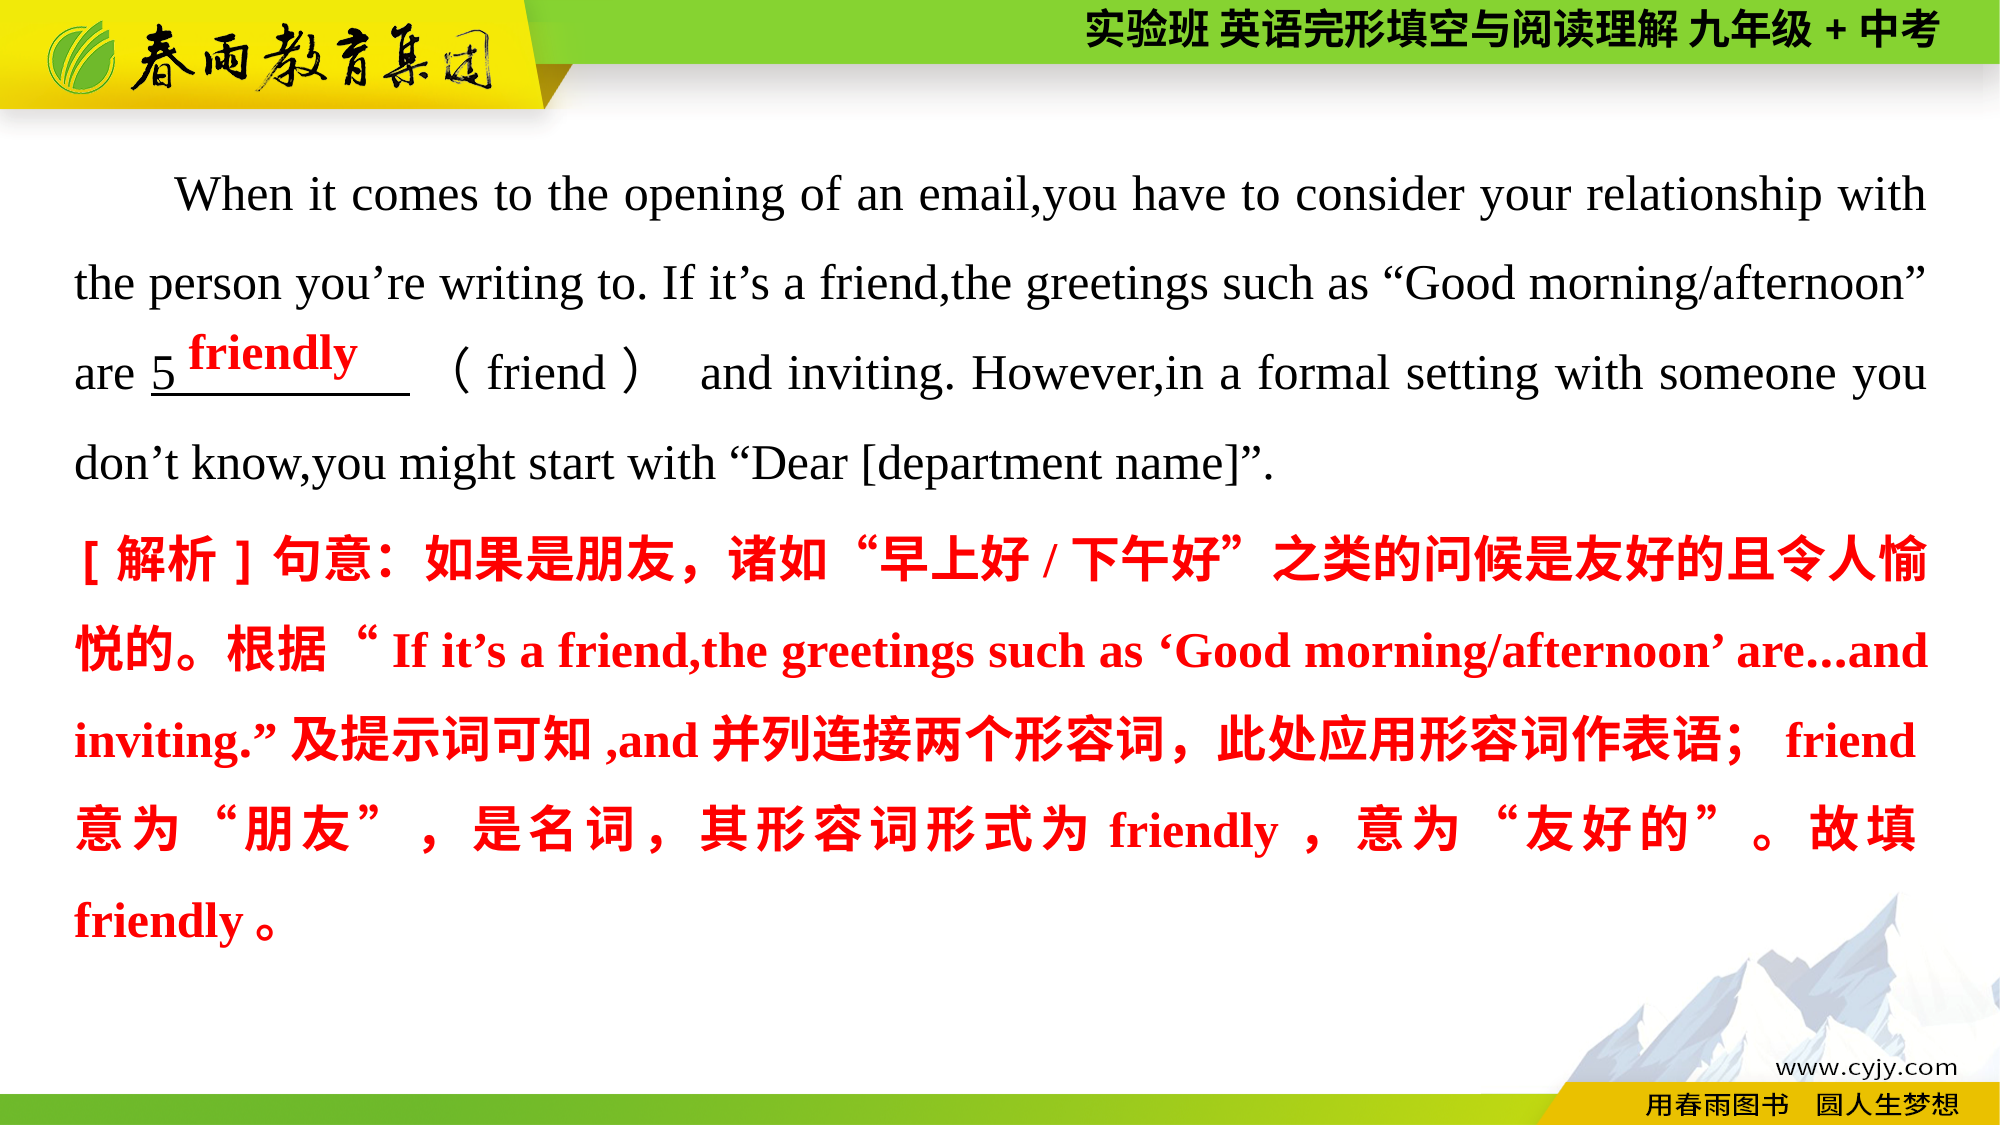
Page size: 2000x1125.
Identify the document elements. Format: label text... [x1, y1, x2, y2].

text_box friendly [173, 311, 374, 387]
picture [0, 0, 2000, 1125]
text_box [解析]句意：如果是朋友，诸如“早上好/下午好”之类的问候是友好的且令人愉悦的。根据“If it’s a friend,the greetings such as ‘Good morning/afternoon’ are...and inviting.”及提示词可知,and并列连接两个形容词，此处应用形容词作表语；friend意为“朋友”，是名词，其形容词形式为friendly，意为“友好的”。故填friendly。 [59, 502, 1944, 955]
list When it comes to the opening of an email,you have to consider your relationship with the person you’re writing to. If it’s a friend,the greetings such as “Good morning/afternoon” are 5 （friend） and inviting. However,in a formal setting with someone you don’t know,you might start with “Dear [department name]”. [59, 122, 1944, 502]
